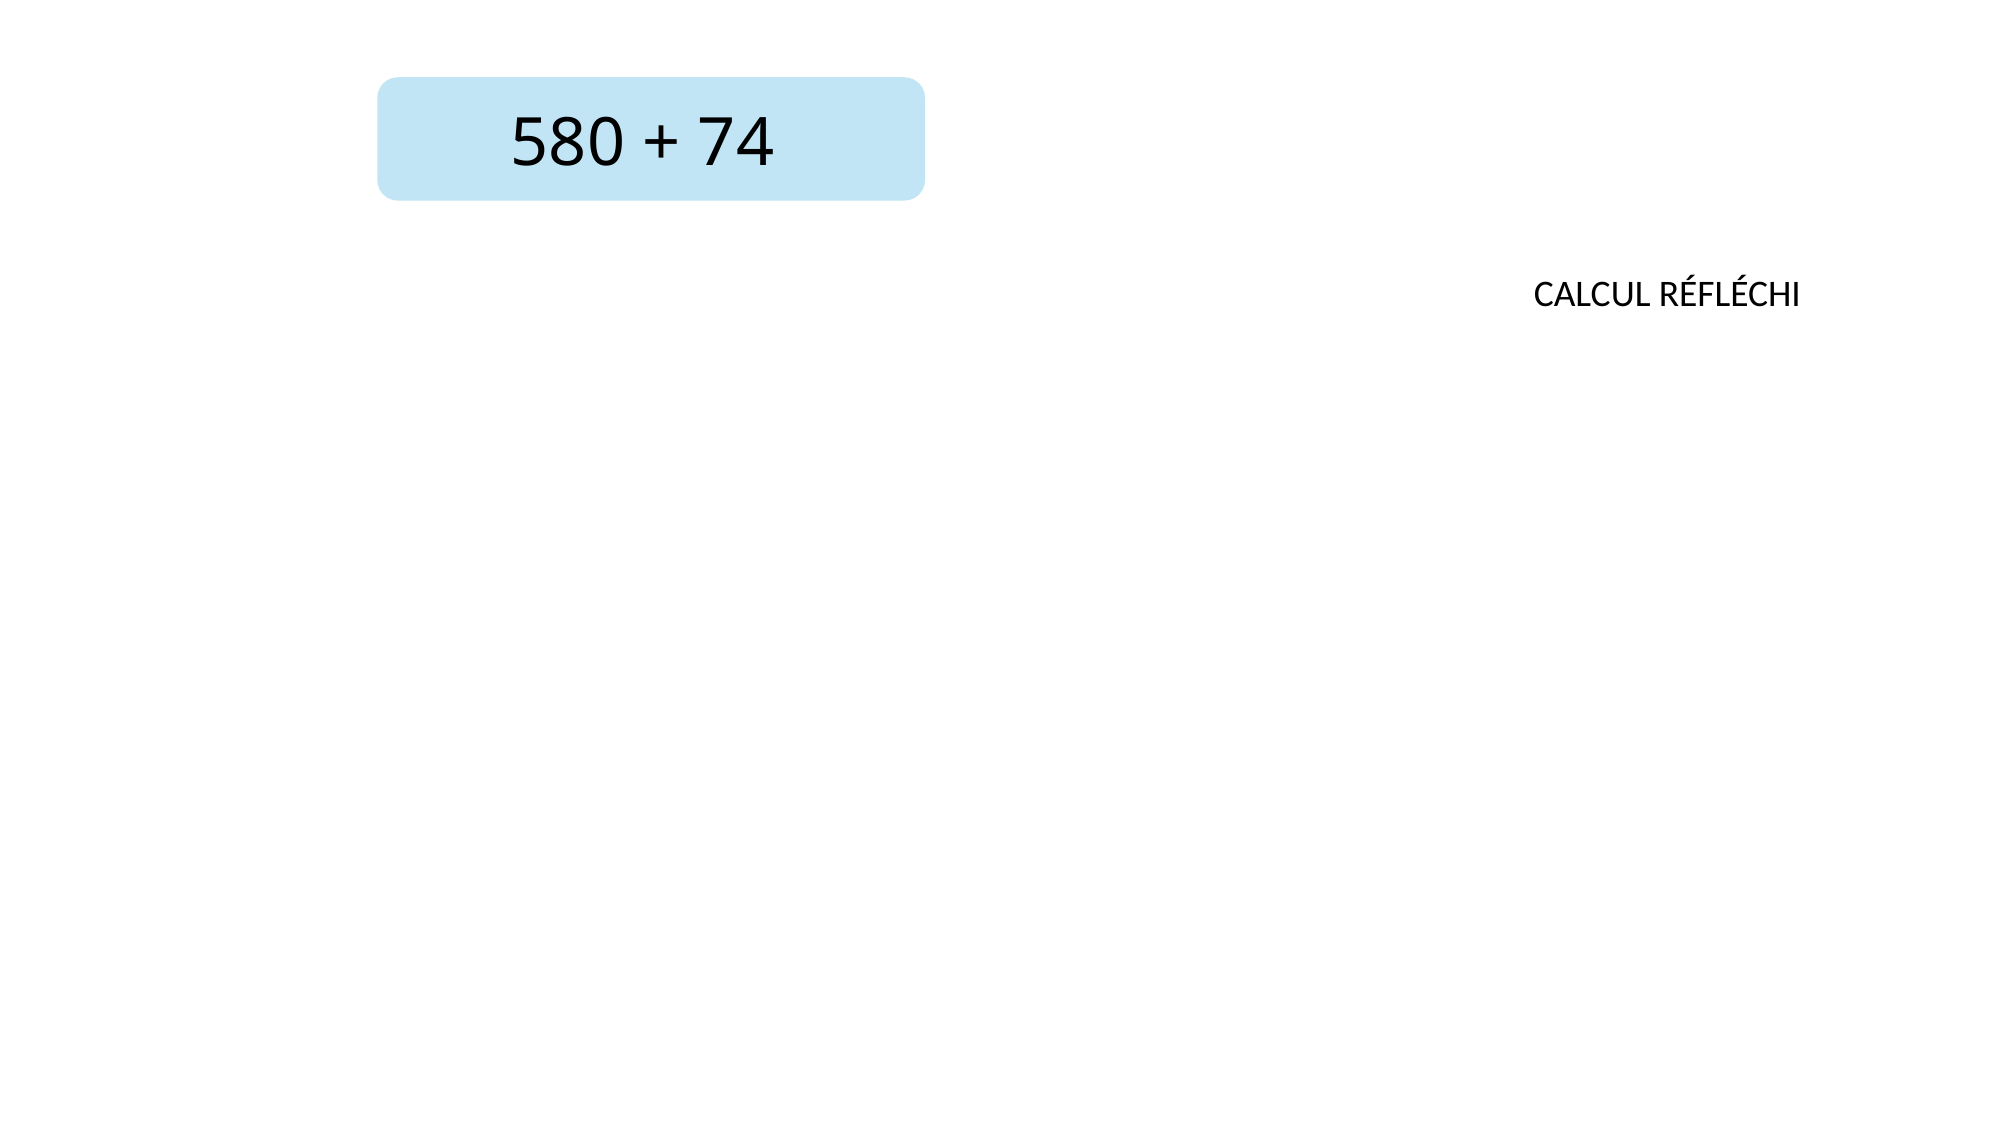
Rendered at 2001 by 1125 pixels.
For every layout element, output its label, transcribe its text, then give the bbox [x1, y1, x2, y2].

text_box 580 + 74 [375, 75, 927, 203]
text_box CALCUL RÉFLÉCHI [1519, 261, 1826, 322]
